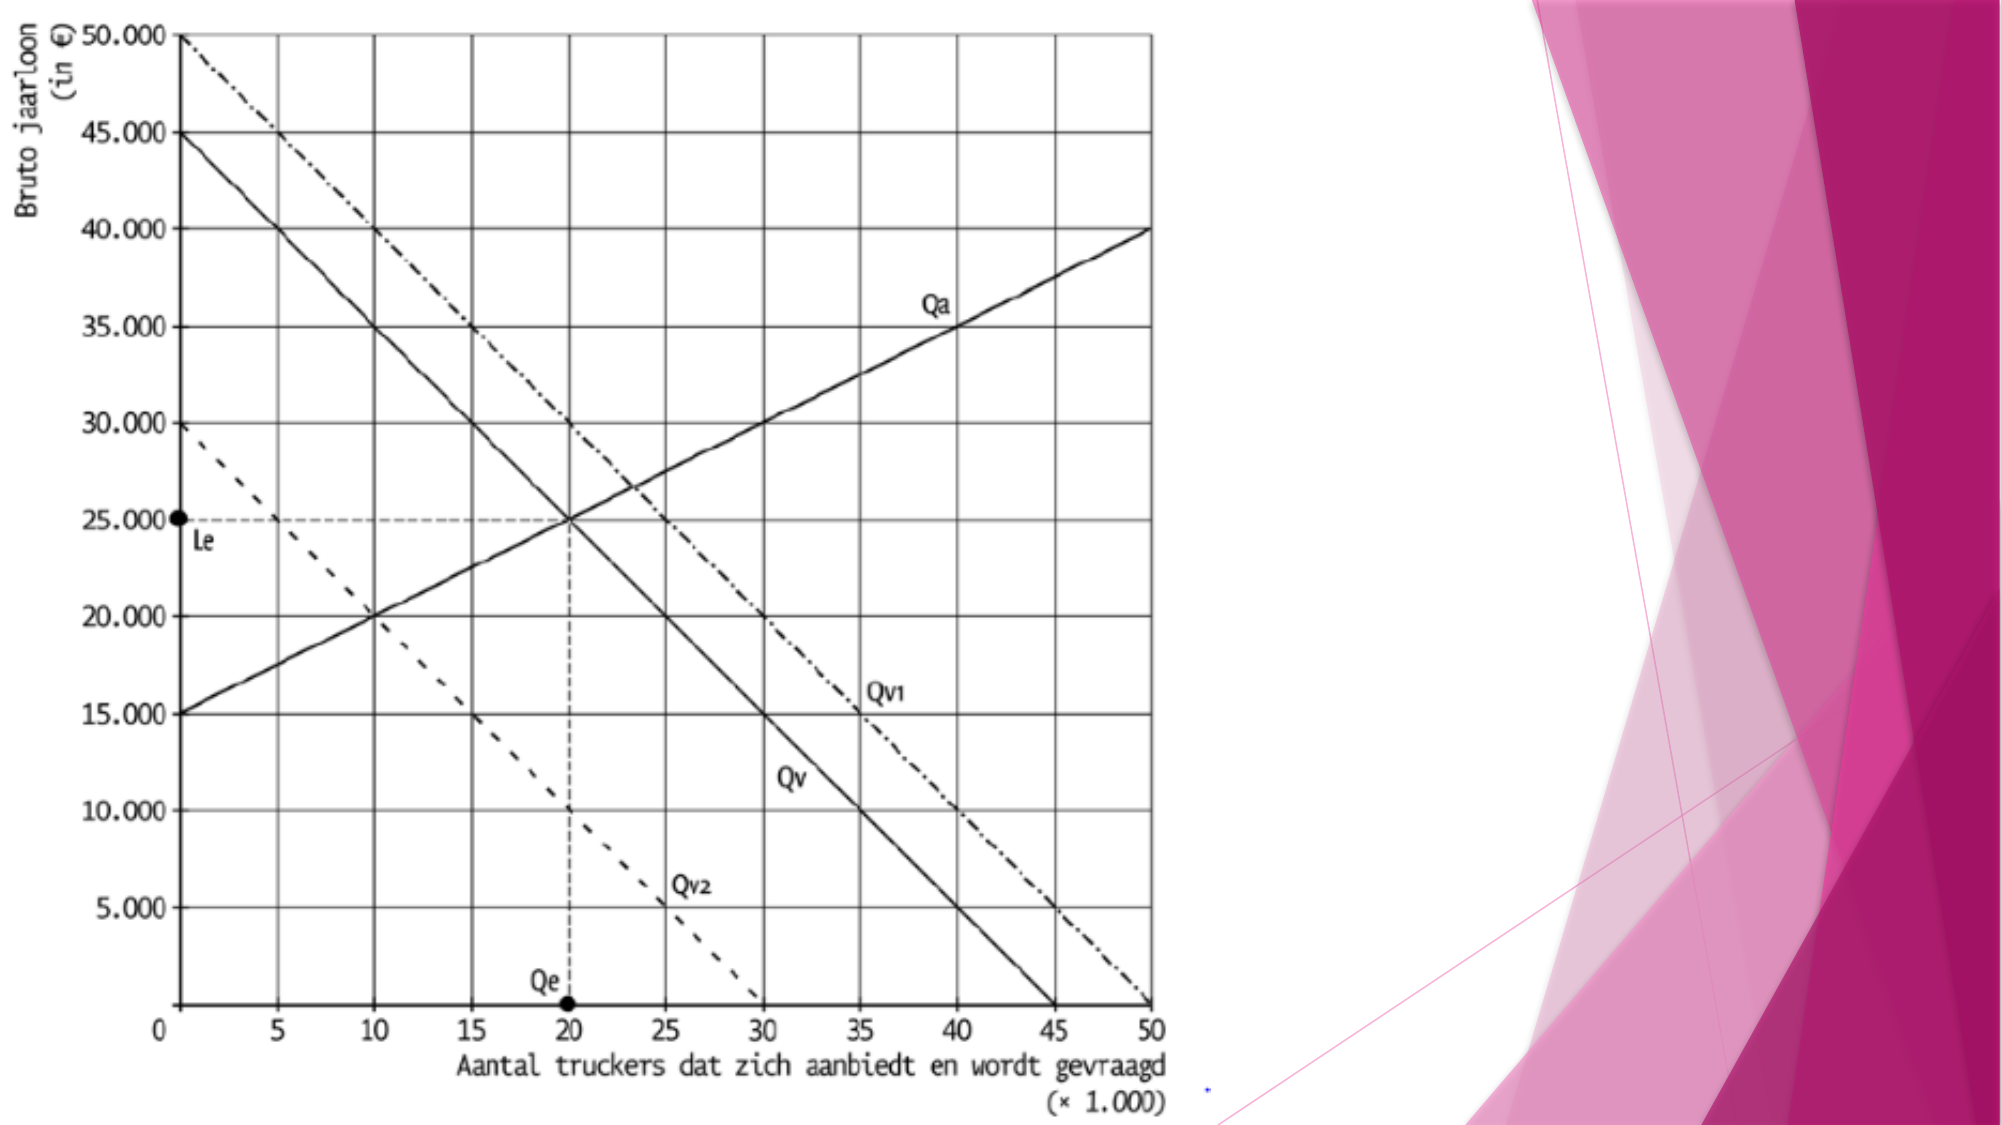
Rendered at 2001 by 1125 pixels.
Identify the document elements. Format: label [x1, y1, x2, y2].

picture [0, 0, 1212, 1125]
